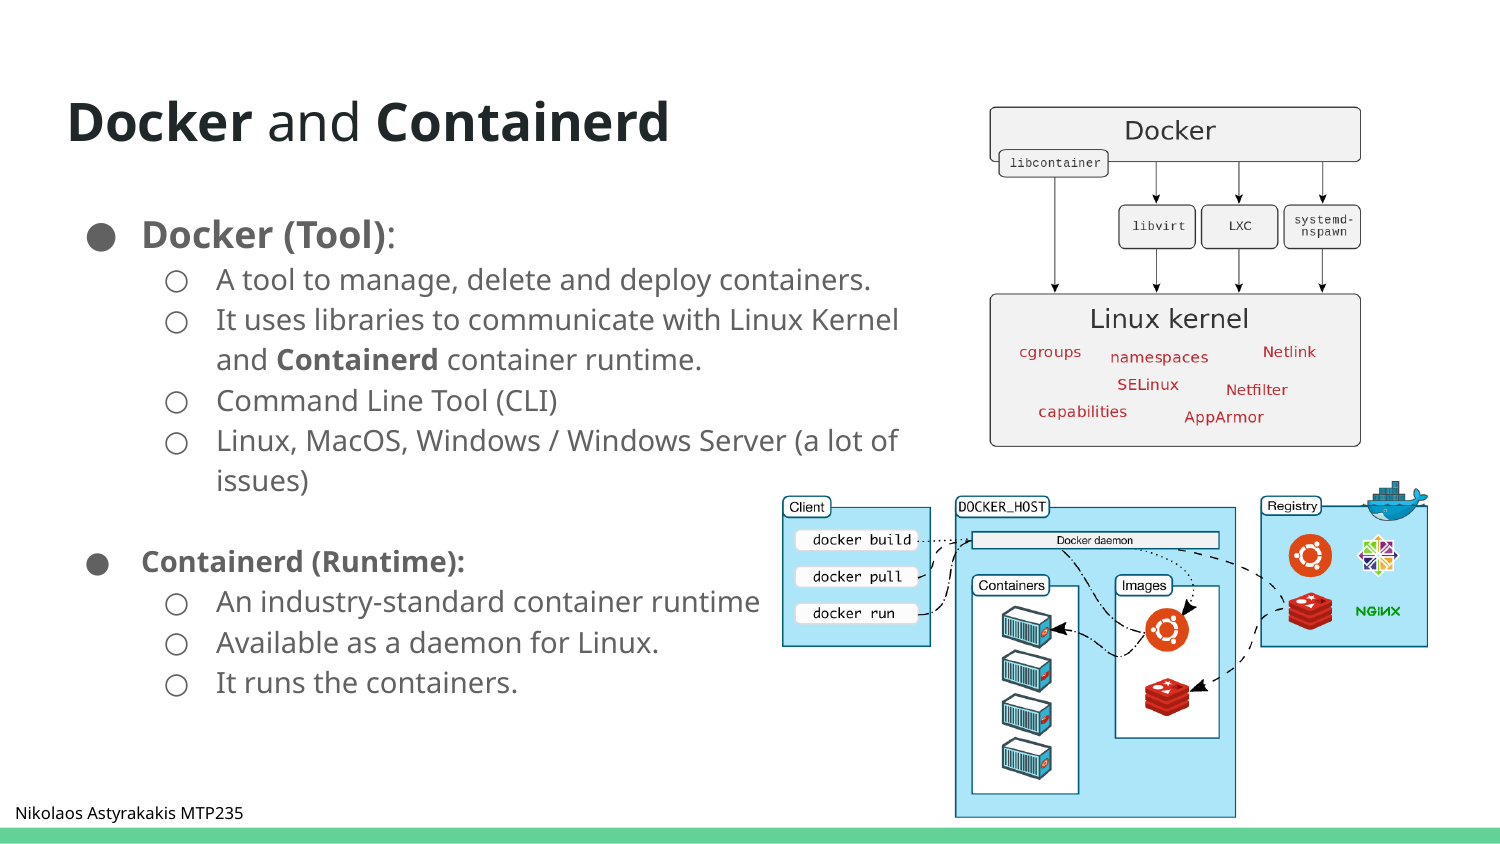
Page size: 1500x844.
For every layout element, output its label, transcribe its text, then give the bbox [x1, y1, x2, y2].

title Docker and Containerd [51, 72, 1449, 167]
picture [1418, 498, 1428, 505]
text_box Nikolaos Astyrakakis MTP235 [0, 793, 1247, 834]
picture [1263, 508, 1426, 645]
list Docker (Tool): A tool to manage, delete and deploy containers. It uses libraries to communicate with Linux Kernel and Containerd container runtime. Command Line Tool (CLI) Linux, MacOS, Windows / Windows Server (a lot of issues) Containerd (Runtime): An industry-standard container runtime Available as a daemon for Linux. It runs the containers. [51, 189, 938, 793]
picture [782, 480, 1428, 818]
picture [979, 95, 1372, 457]
